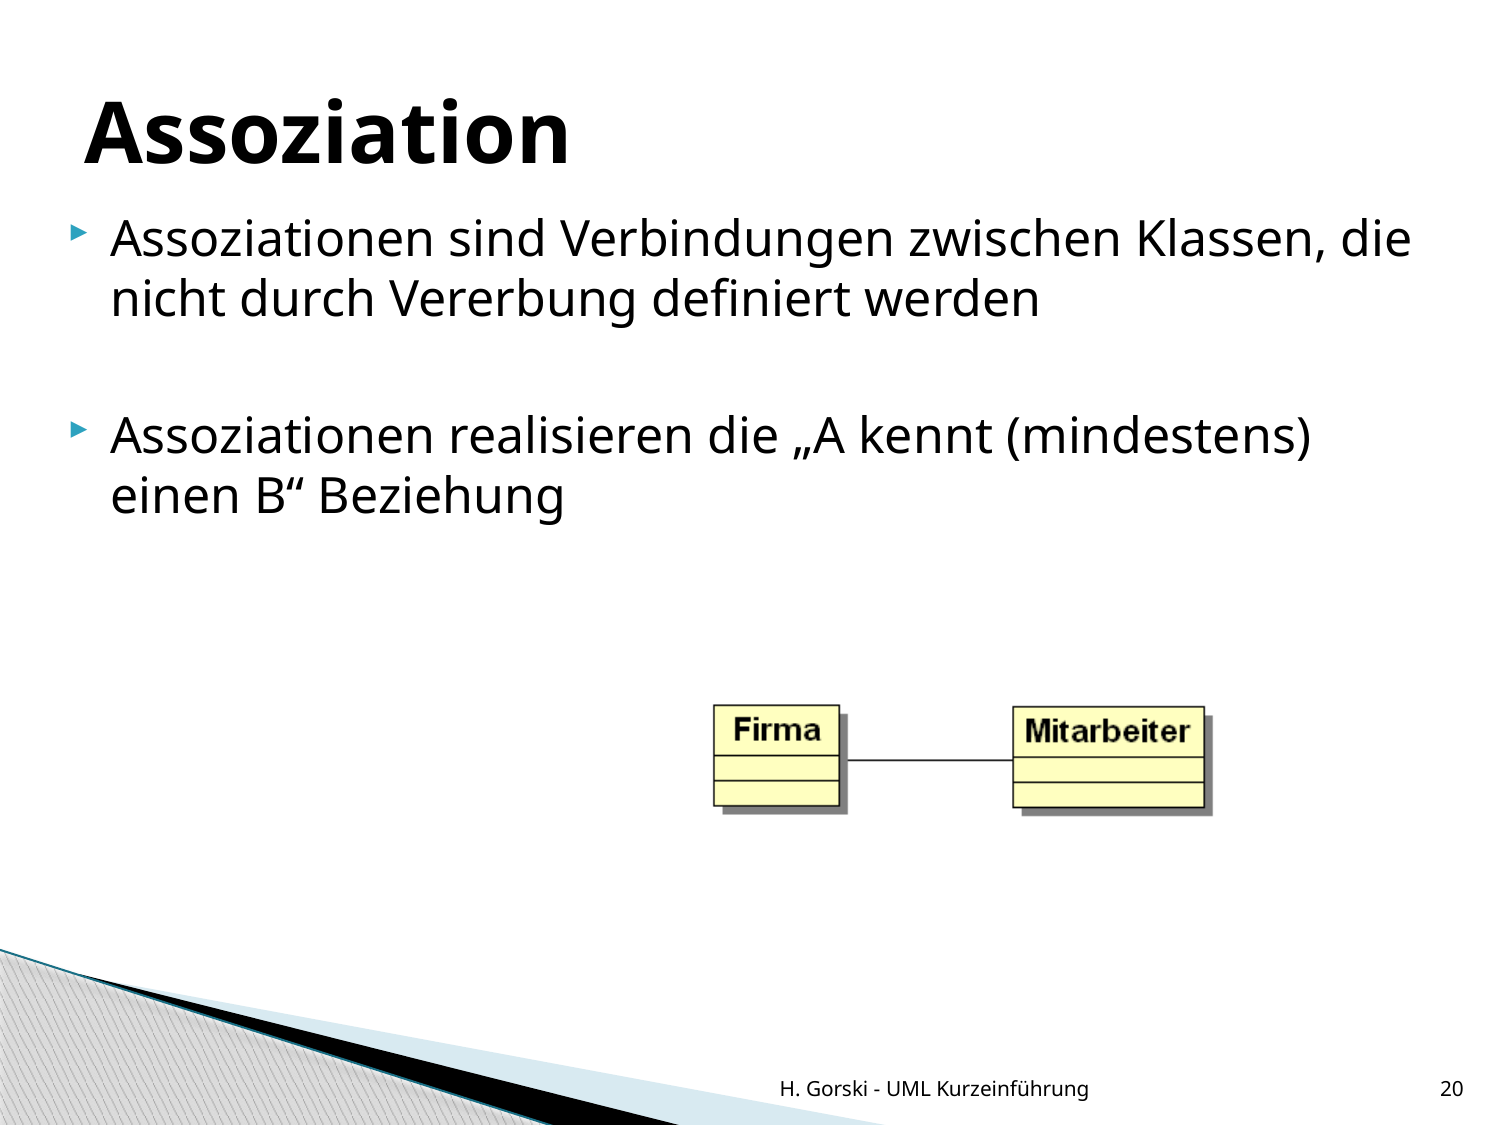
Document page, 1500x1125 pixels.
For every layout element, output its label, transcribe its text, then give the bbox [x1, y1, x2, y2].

title Assoziation [70, 35, 1421, 199]
picture [679, 667, 1246, 862]
list Assoziationen sind Verbindungen zwischen Klassen, die nicht durch Vererbung definiert werden Assoziationen realisieren die „A kennt (mindestens) einen B“ Beziehung [35, 199, 1454, 598]
slide_number 20 [1418, 1051, 1479, 1112]
footer H. Gorski - UML Kurzeinführung [718, 1051, 1105, 1112]
